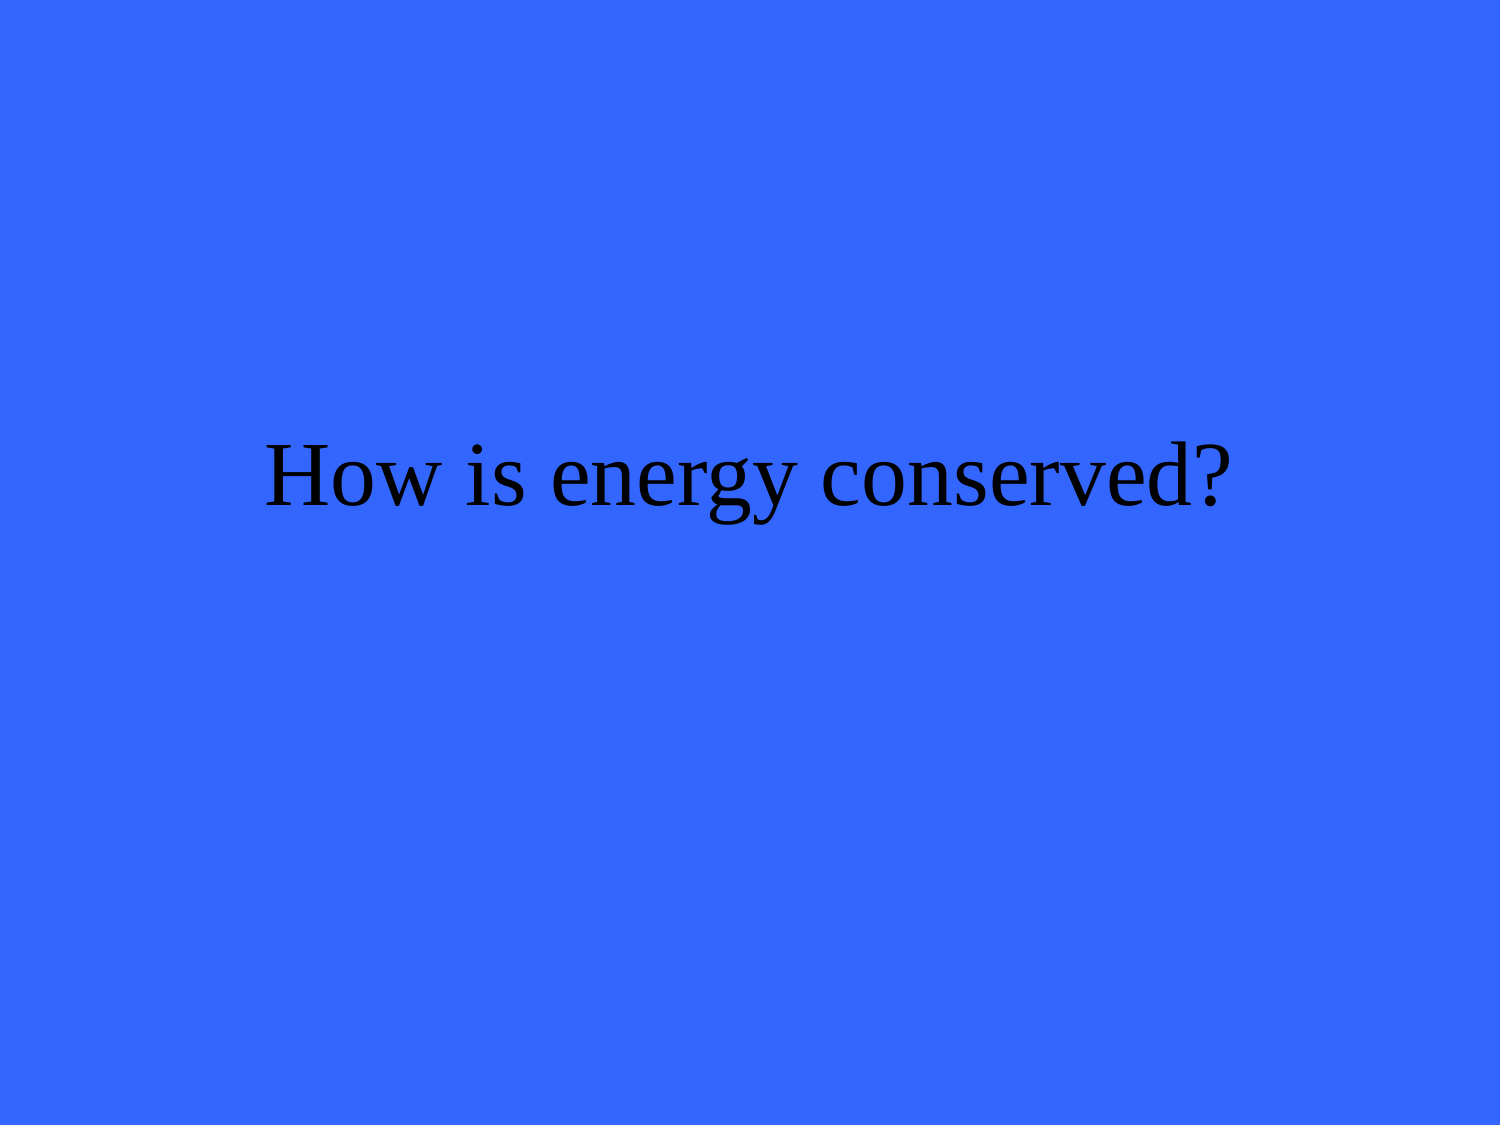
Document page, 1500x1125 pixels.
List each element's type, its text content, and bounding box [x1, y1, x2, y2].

title How is energy conserved? [112, 374, 1388, 563]
